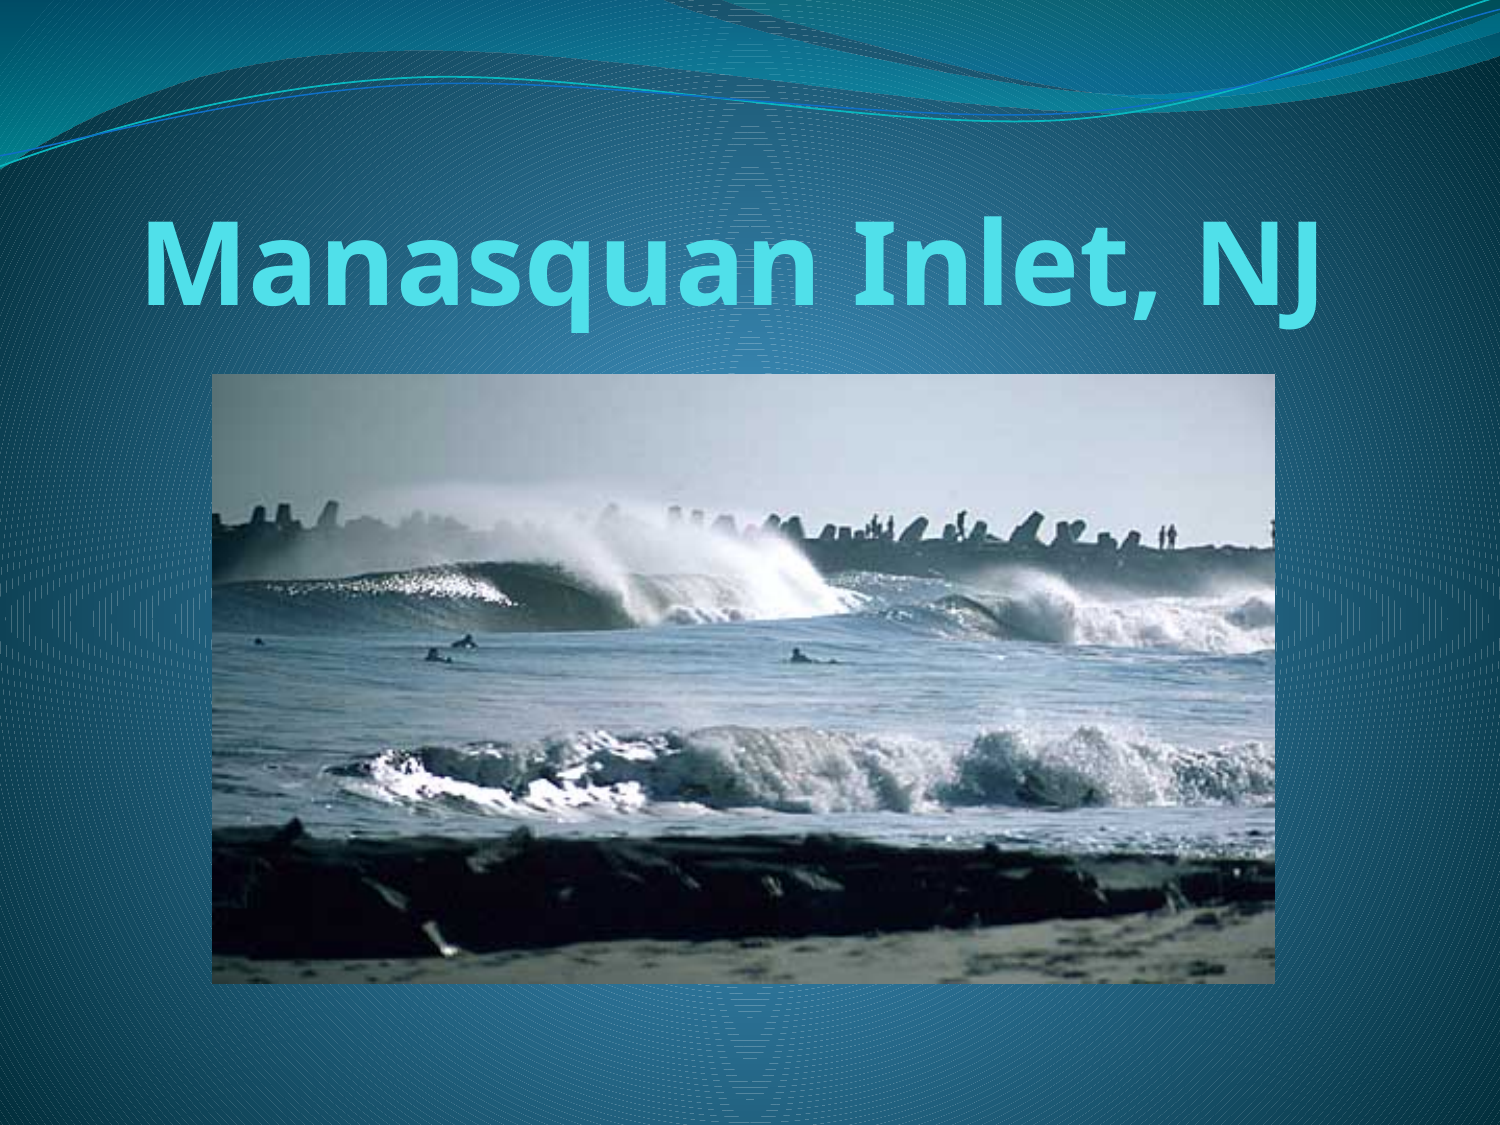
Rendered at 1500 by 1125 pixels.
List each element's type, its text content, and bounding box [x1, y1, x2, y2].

picture [212, 374, 1276, 984]
title Manasquan Inlet, NJ [112, 87, 1388, 329]
